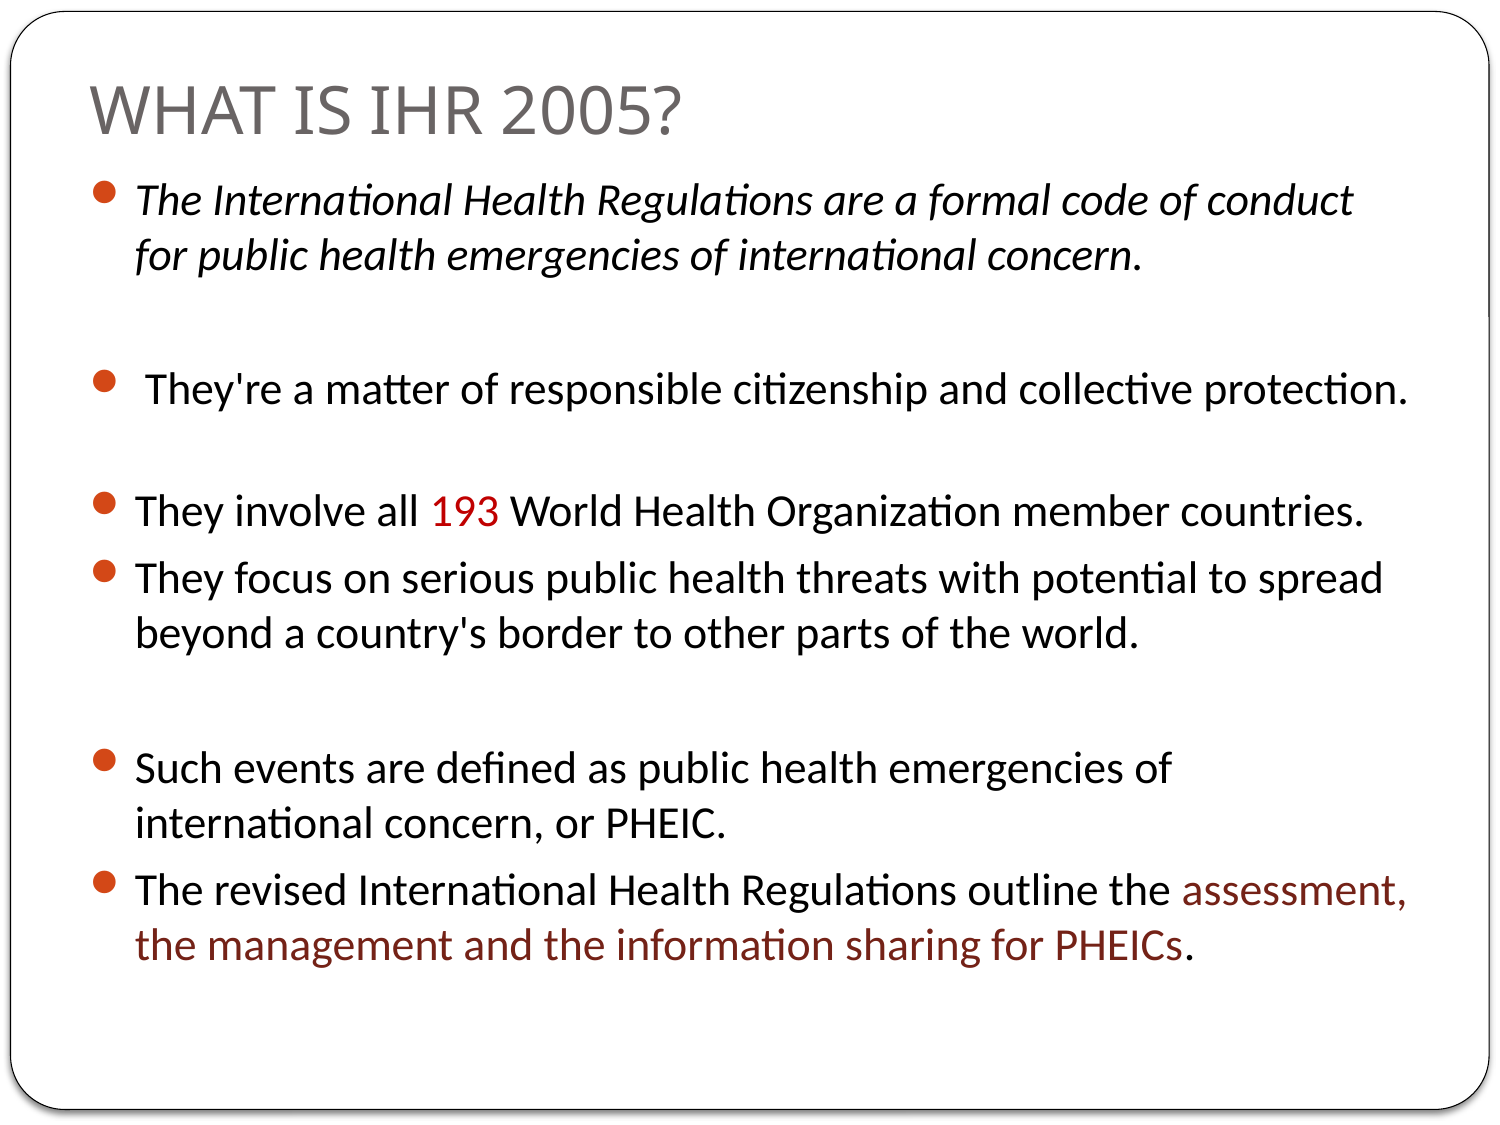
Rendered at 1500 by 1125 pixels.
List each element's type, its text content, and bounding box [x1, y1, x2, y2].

title WHAT IS IHR 2005? [75, 37, 1425, 162]
list The International Health Regulations are a formal code of conduct for public health emergencies of international concern. They're a matter of responsible citizenship and collective protection. They involve all 193 World Health Organization member countries. They focus on serious public health threats with potential to spread beyond a country's border to other parts of the world. Such events are defined as public health emergencies of international concern, or PHEIC. The revised International Health Regulations outline the assessment, the management and the information sharing for PHEICs. [75, 162, 1425, 988]
